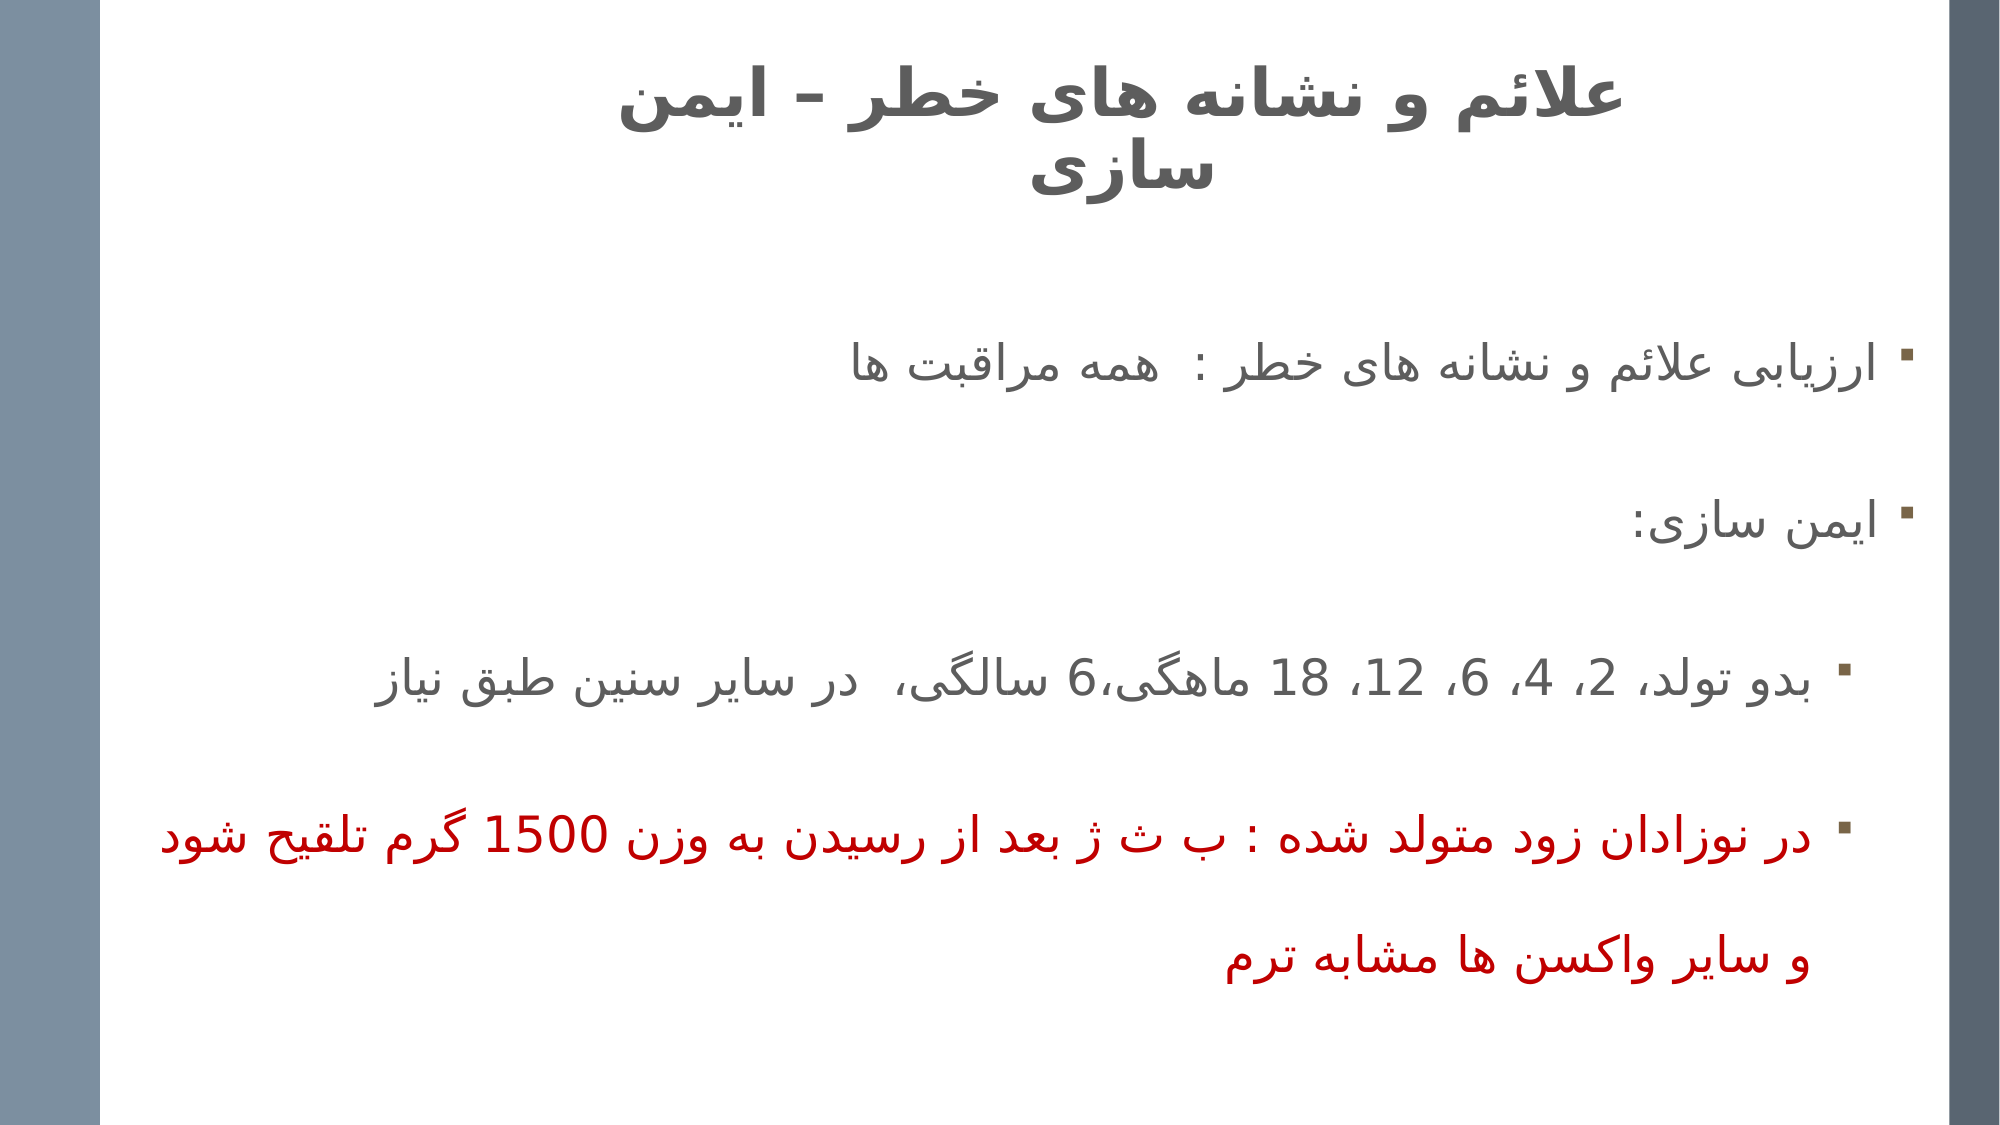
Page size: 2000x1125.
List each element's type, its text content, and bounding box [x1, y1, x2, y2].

title علائم و نشانه های خطر – ایمن سازی [562, 37, 1685, 211]
list ارزیابی علائم و نشانه های خطر : همه مراقبت ها ایمن سازی: بدو تولد، 2، 4، 6، 12، 18 ماهگی،6 سالگی، در سایر سنین طبق نیاز در نوزادان زود متولد شده : ب ث ژ بعد از رسیدن به وزن 1500 گرم تلقیح شود و سایر واکسن ها مشابه ترم [112, 262, 1938, 1025]
